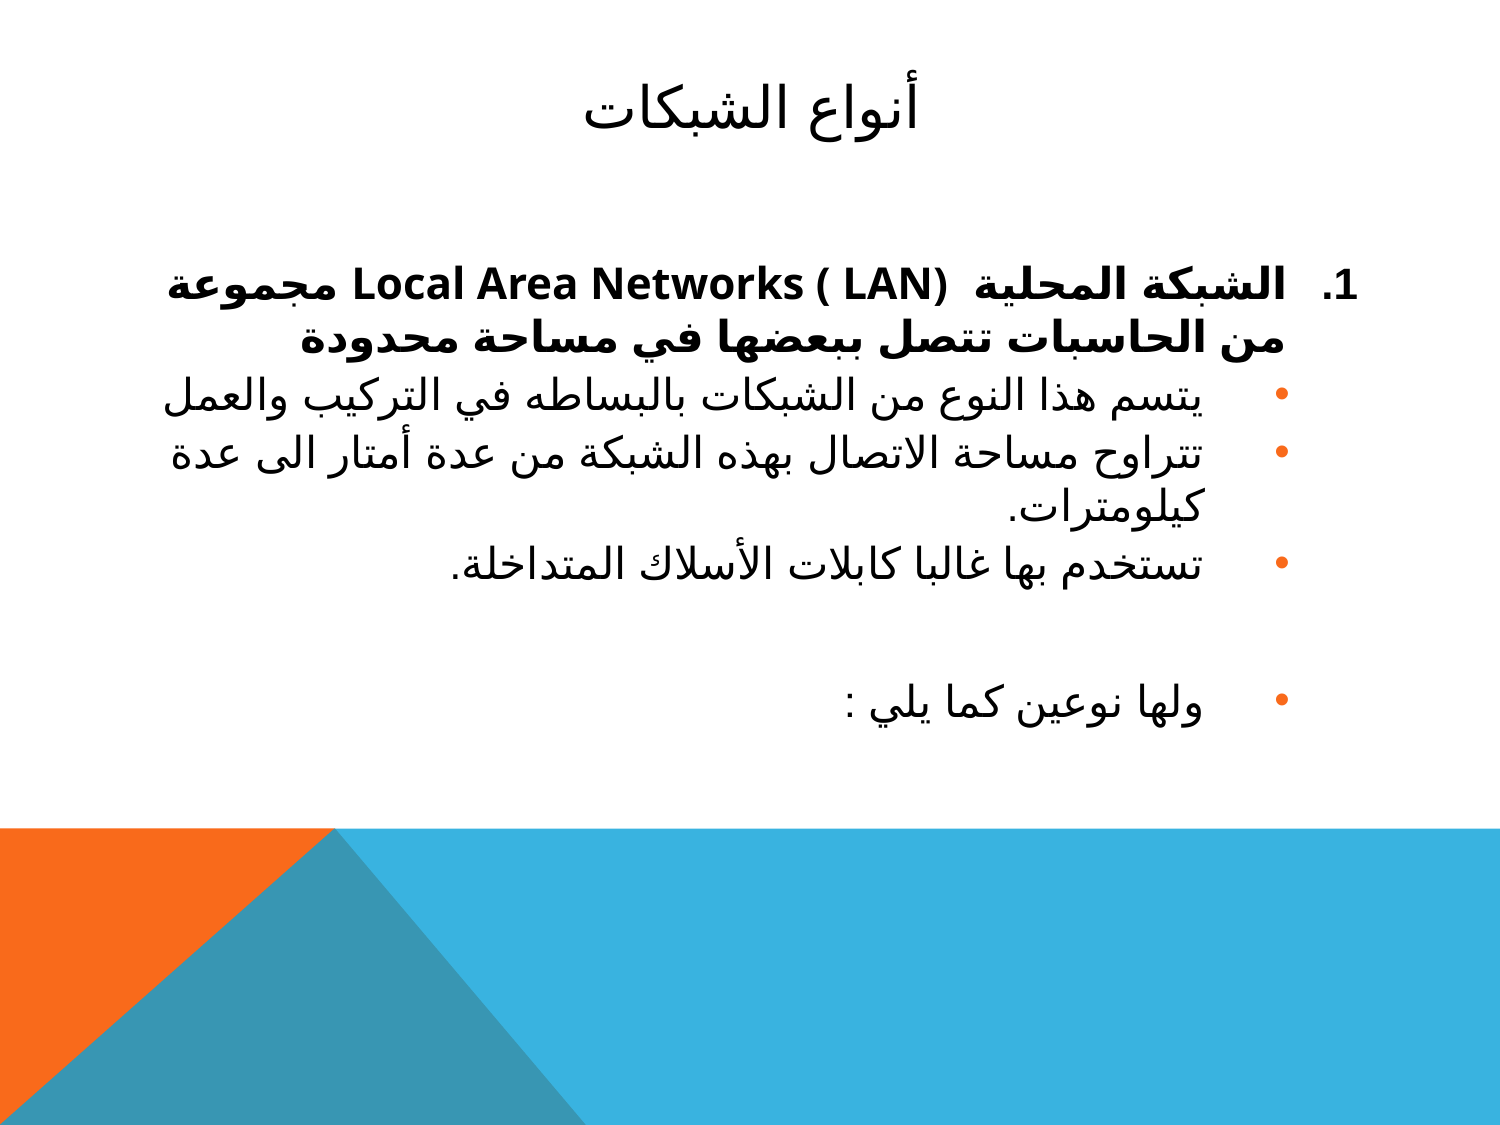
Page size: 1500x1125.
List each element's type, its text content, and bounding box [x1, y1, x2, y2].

list الشبكة المحلية Local Area Networks ( LAN) مجموعة من الحاسبات تتصل ببعضها في مساحة محدودة يتسم هذا النوع من الشبكات بالبساطه في التركيب والعمل تتراوح مساحة الاتصال بهذه الشبكة من عدة أمتار الى عدة كيلومترات. تستخدم بها غالبا كابلات الأسلاك المتداخلة. ولها نوعين كما يلي : [135, 180, 1369, 768]
title أنواع الشبكات [135, 60, 1369, 150]
